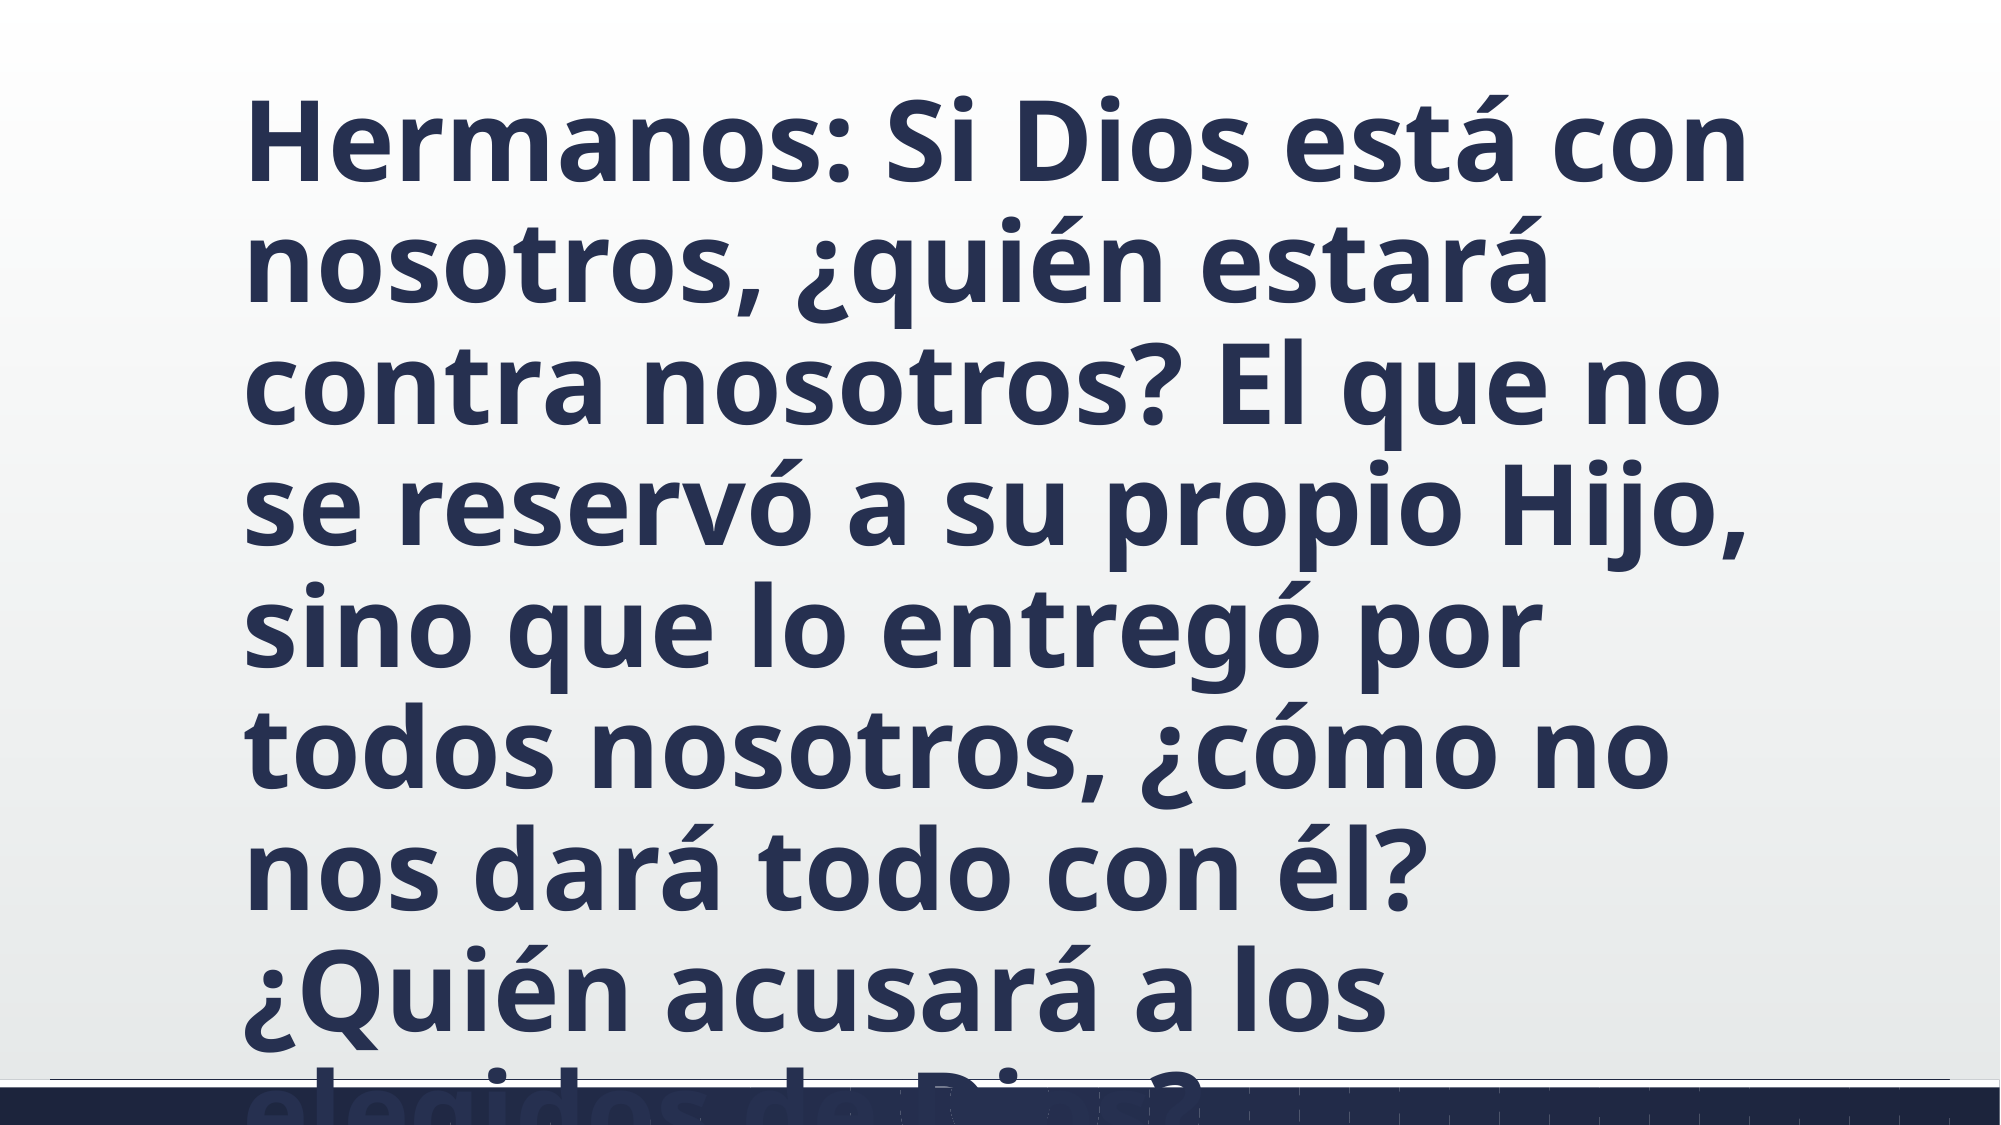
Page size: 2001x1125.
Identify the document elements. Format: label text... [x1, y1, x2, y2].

list Hermanos: Si Dios está con nosotros, ¿quién estará contra nosotros? El que no se reservó a su propio Hijo, sino que lo entregó por todos nosotros, ¿cómo no nos dará todo con él? ¿Quién acusará a los elegidos de Dios? [219, 76, 1780, 990]
